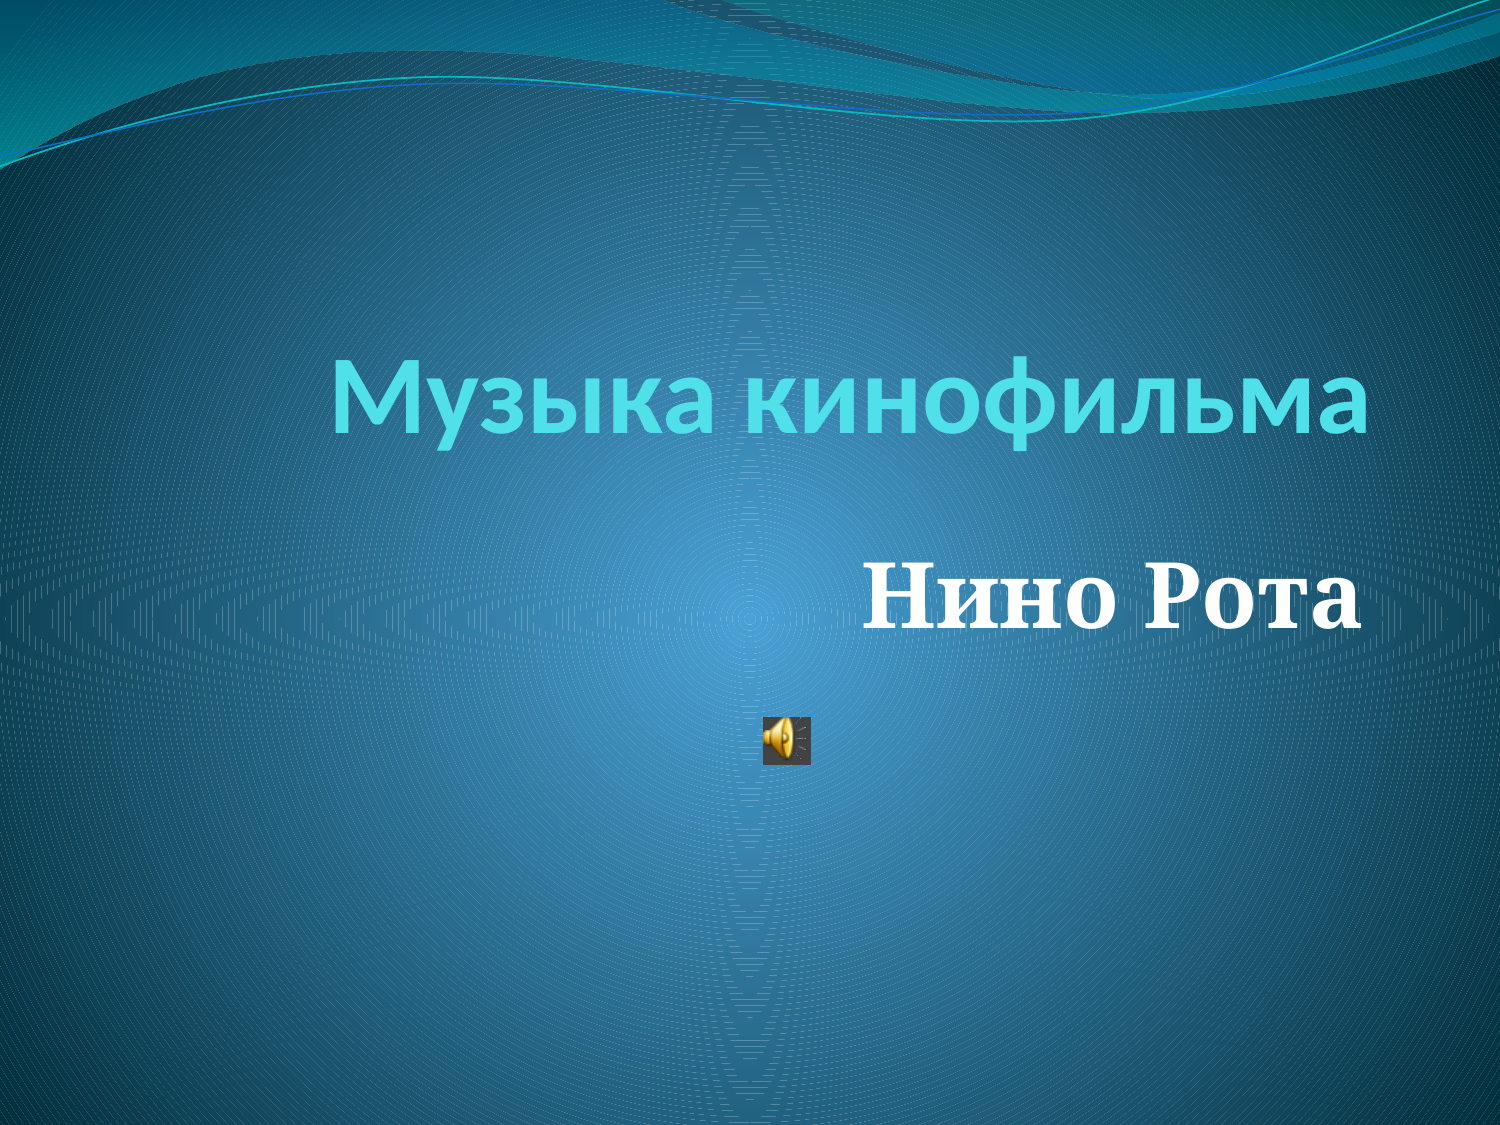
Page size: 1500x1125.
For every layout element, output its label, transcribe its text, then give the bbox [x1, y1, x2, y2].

picture [761, 715, 813, 767]
subtitle Нино Рота [87, 529, 1376, 818]
title Музыка кинофильма [87, 224, 1376, 457]
